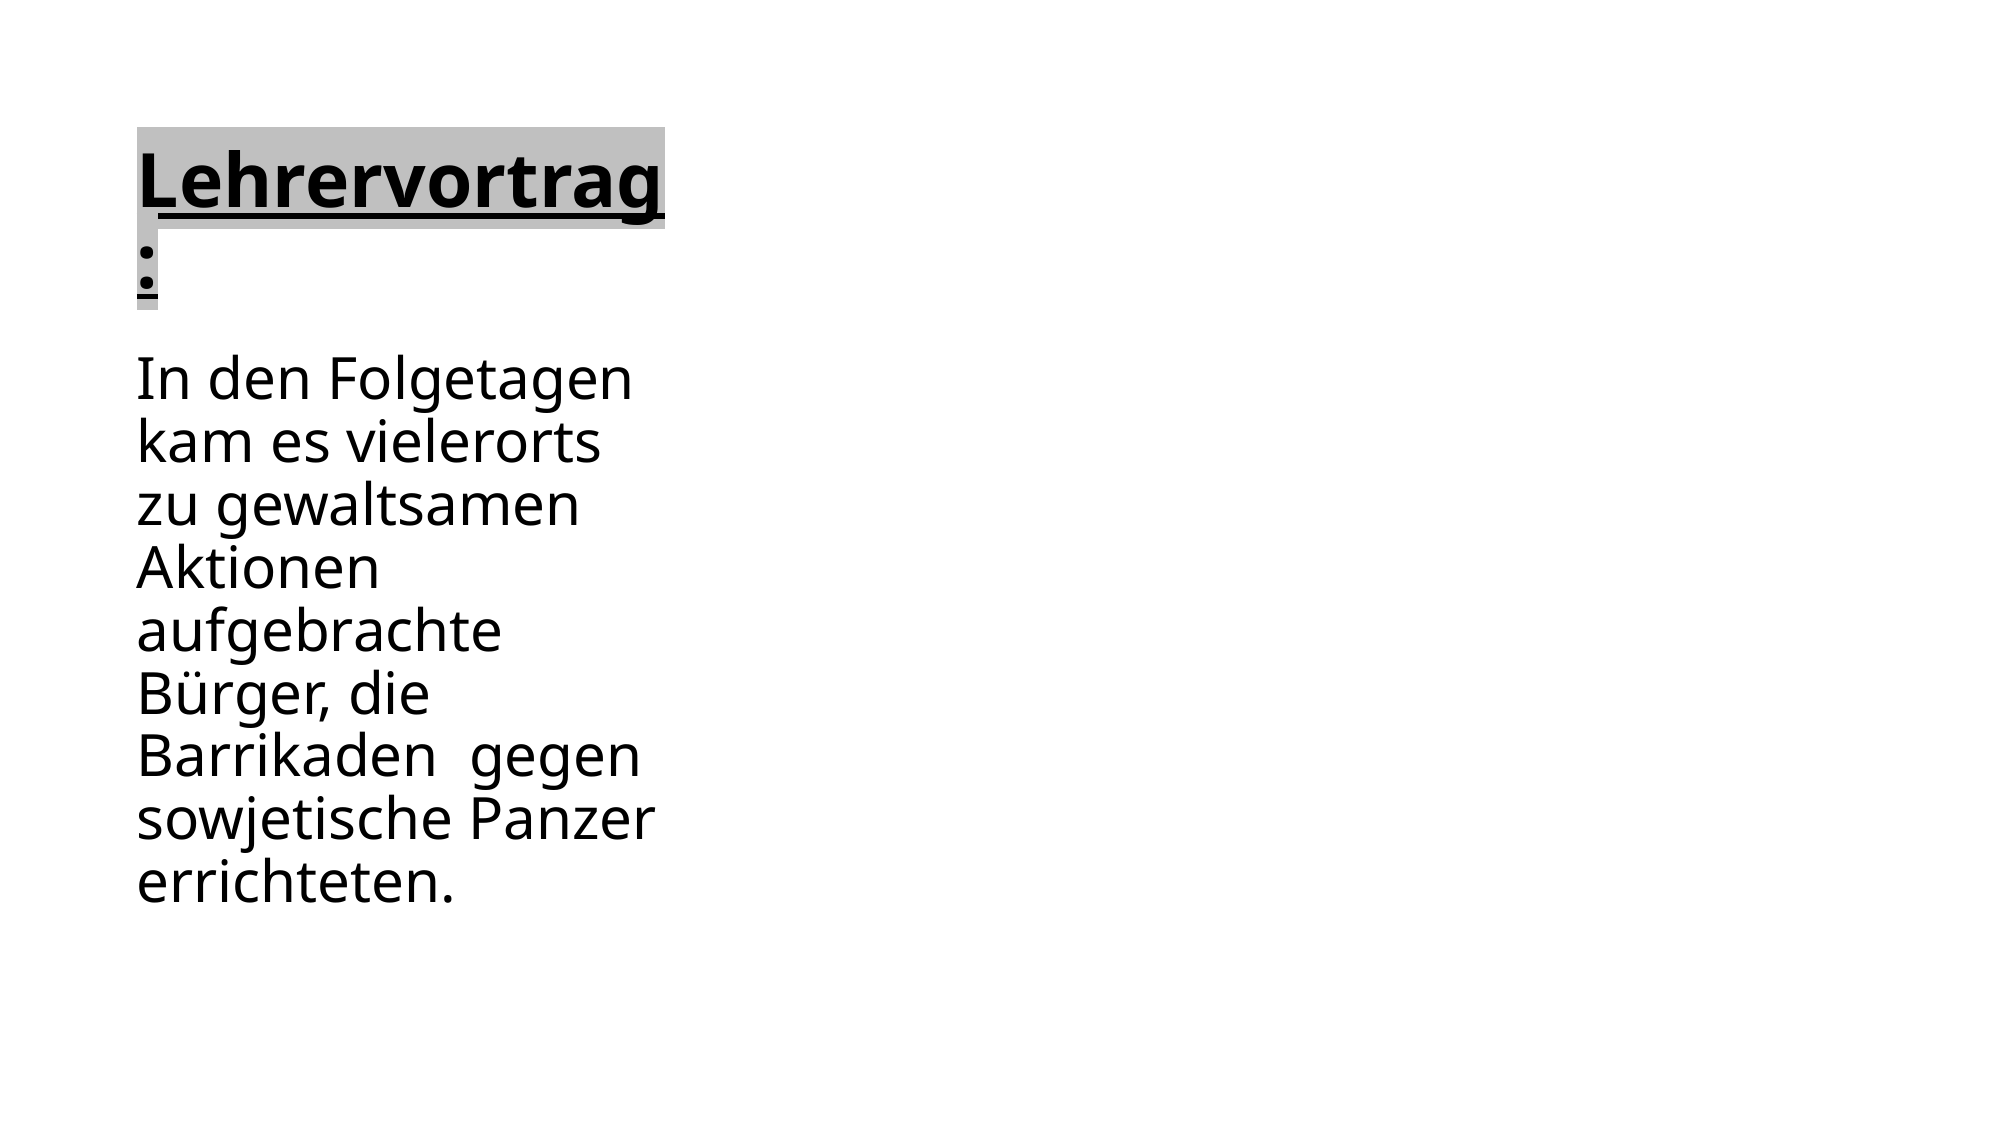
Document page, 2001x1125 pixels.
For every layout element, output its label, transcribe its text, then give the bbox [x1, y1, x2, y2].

title Lehrervortrag: In den Folgetagen kam es vielerorts zu gewaltsamen Aktionen aufgebrachte Bürger, die Barrikaden gegen sowjetische Panzer errichteten. [121, 121, 693, 936]
